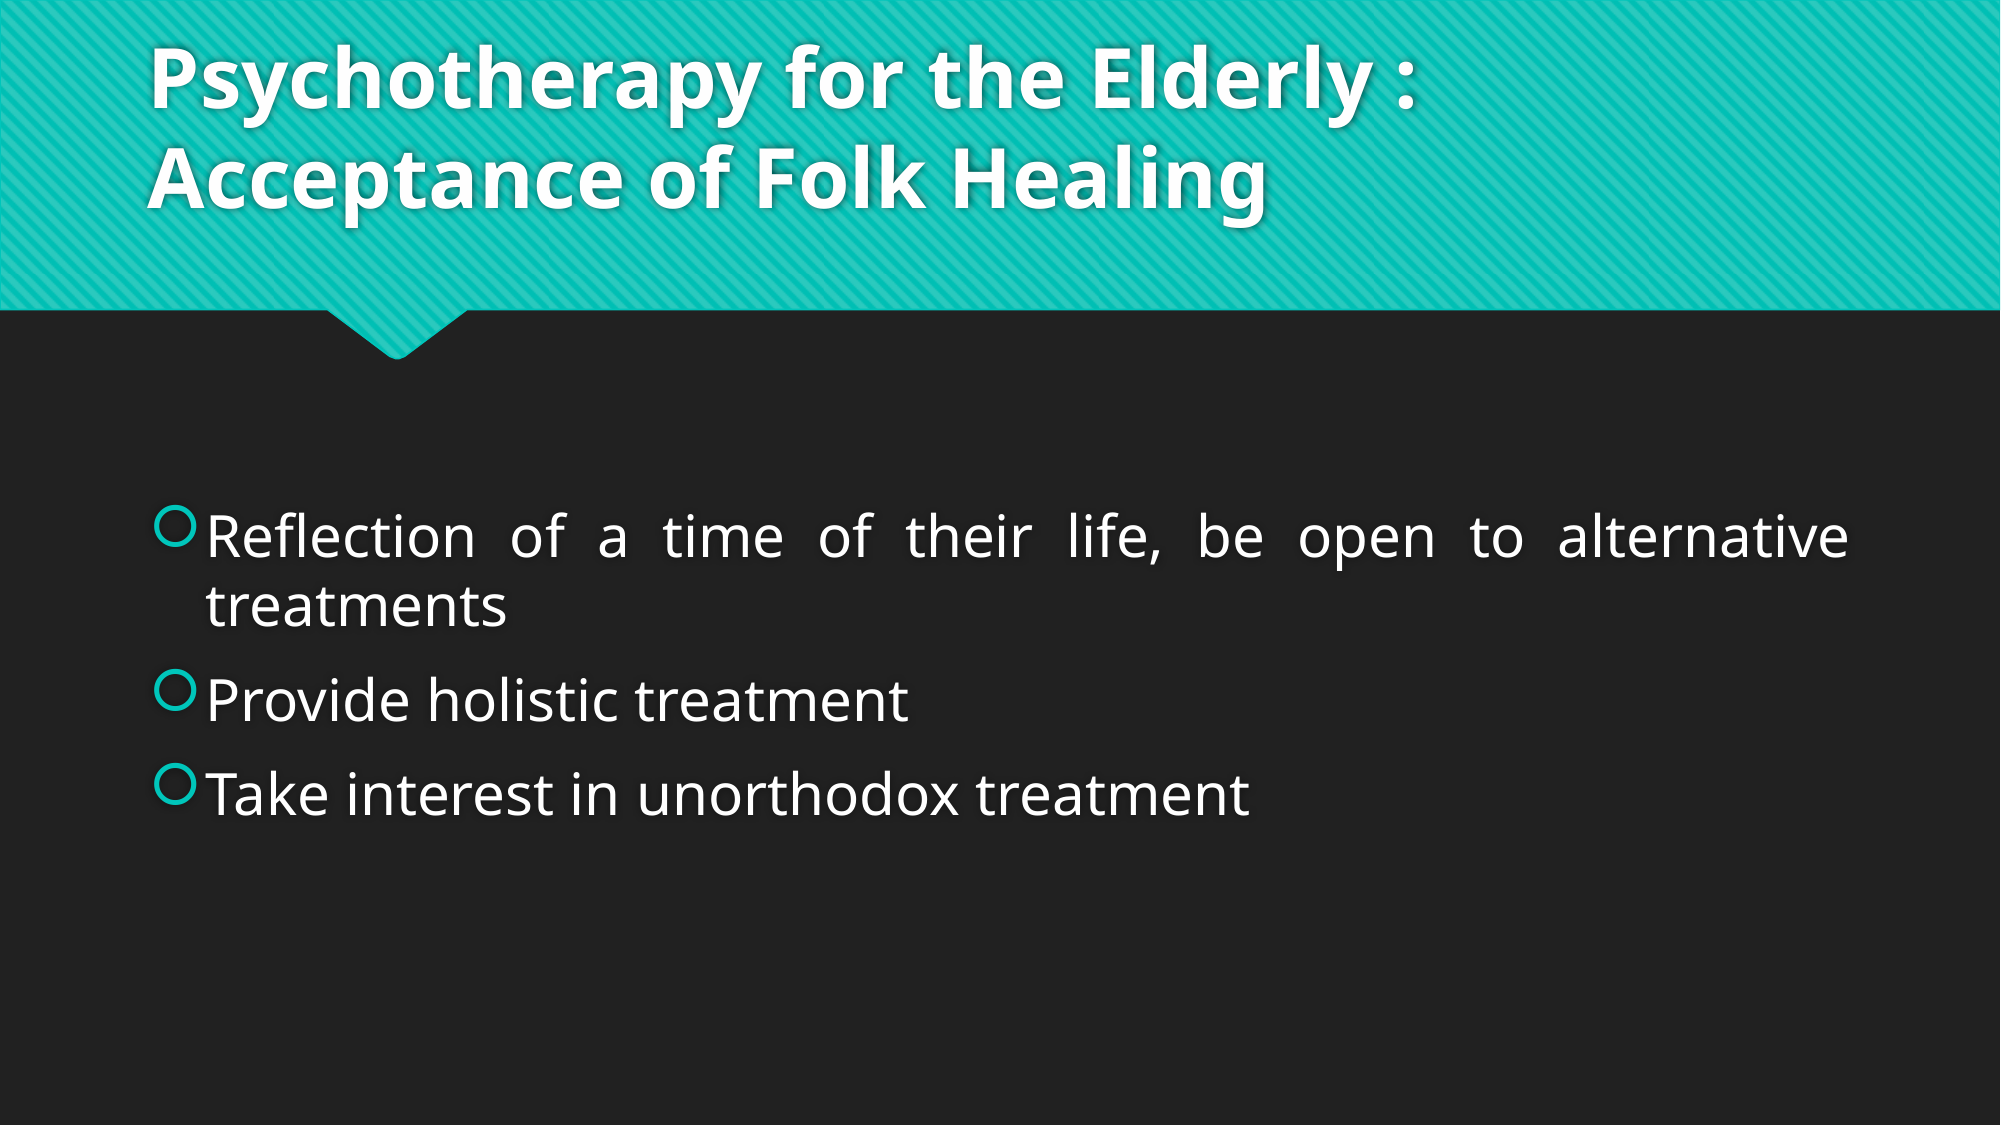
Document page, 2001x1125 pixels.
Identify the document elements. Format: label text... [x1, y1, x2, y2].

title Psychotherapy for the Elderly : Acceptance of Folk Healing [132, 73, 1868, 233]
list Reflection of a time of their life, be open to alternative treatments Provide holistic treatment Take interest in unorthodox treatment [134, 364, 1866, 962]
